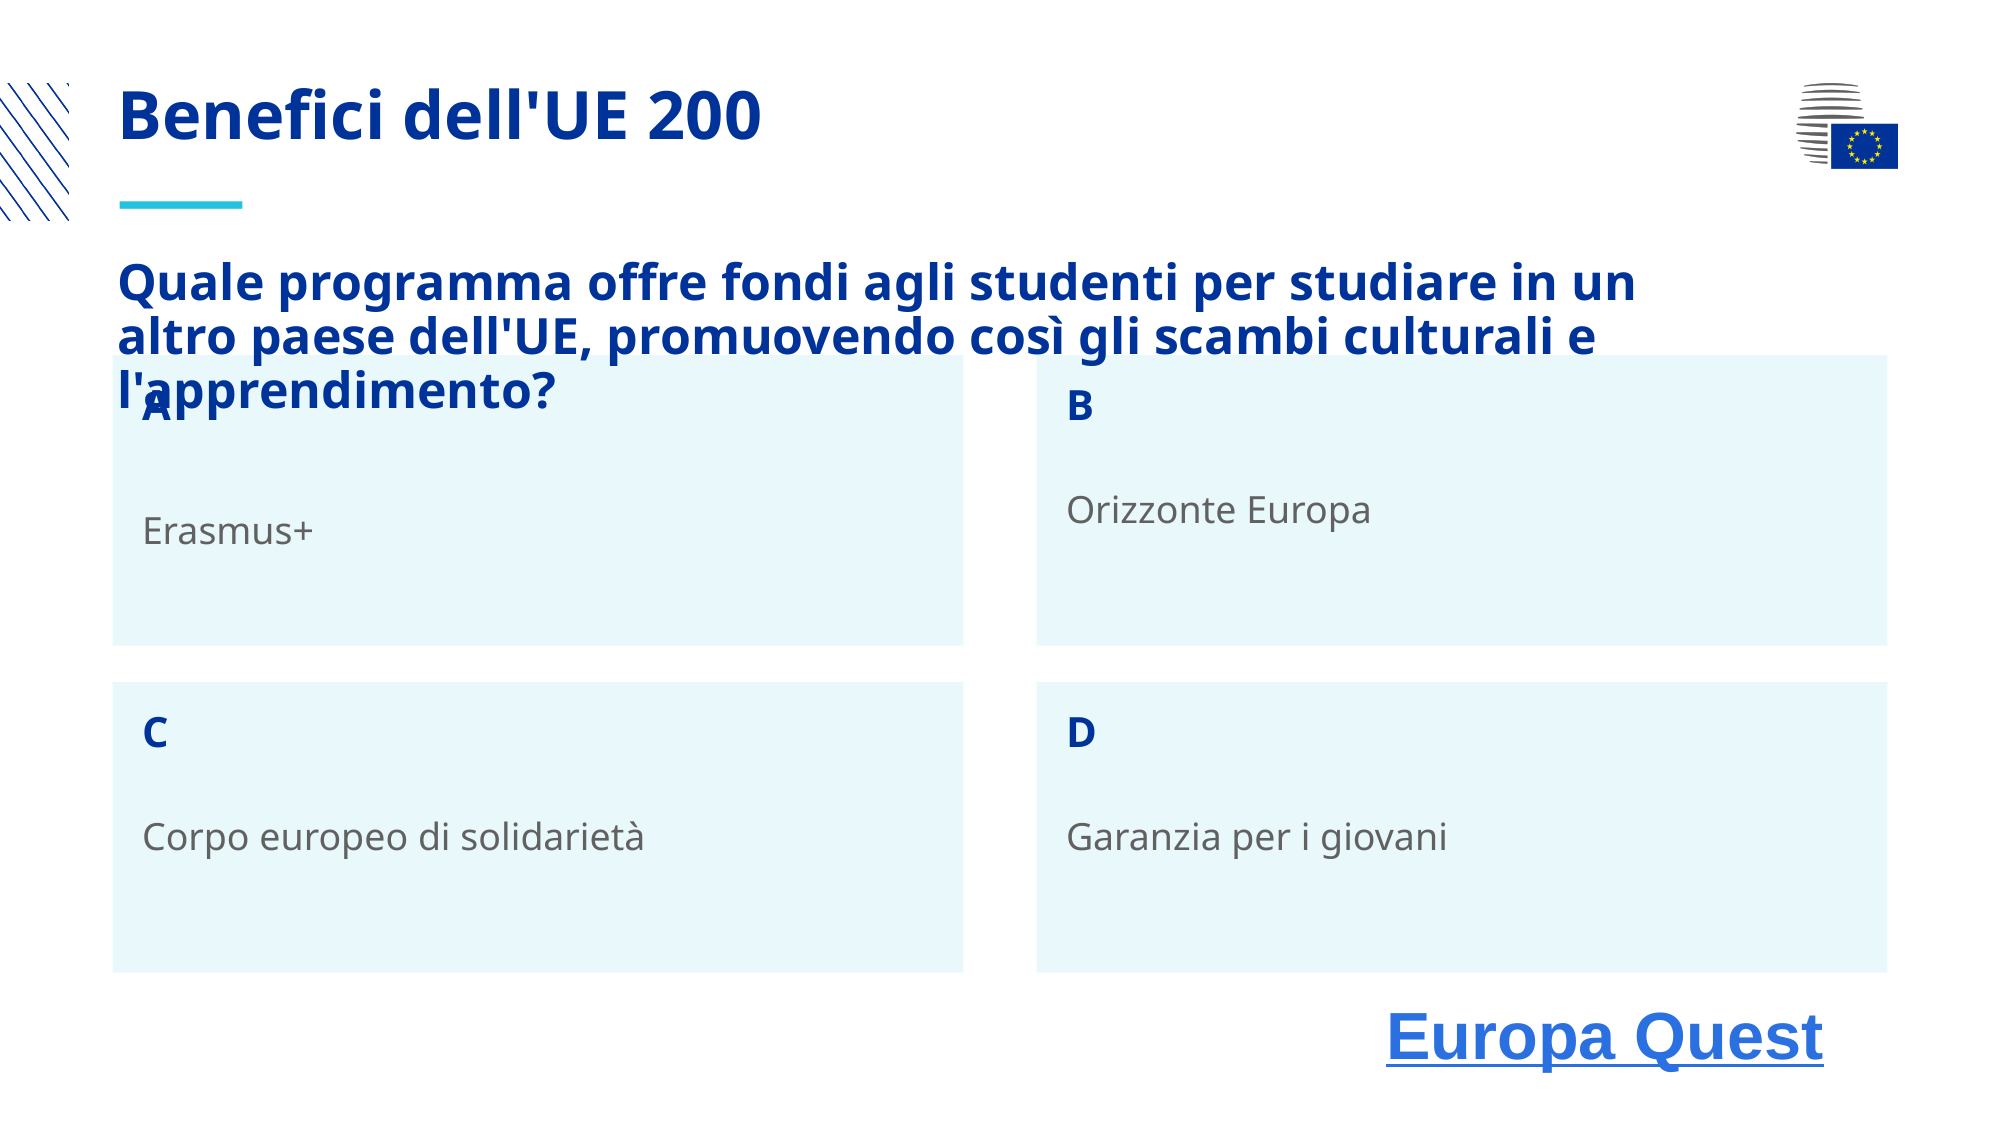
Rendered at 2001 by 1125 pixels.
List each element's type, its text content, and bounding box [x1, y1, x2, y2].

list Benefici dell'UE 200 ⸺ Quale programma offre fondi agli studenti per studiare in un altro paese dell'UE, promuovendo così gli scambi culturali e l'apprendimento? [102, 83, 1776, 325]
text_box Europa Quest [1371, 985, 1847, 1097]
list C Corpo europeo di solidarietà [112, 682, 964, 973]
list B Orizzonte Europa [1036, 355, 1888, 646]
list D Garanzia per i giovani [1036, 682, 1888, 973]
picture [1796, 83, 1898, 169]
picture [0, 83, 69, 221]
list A Erasmus+ [112, 355, 964, 646]
